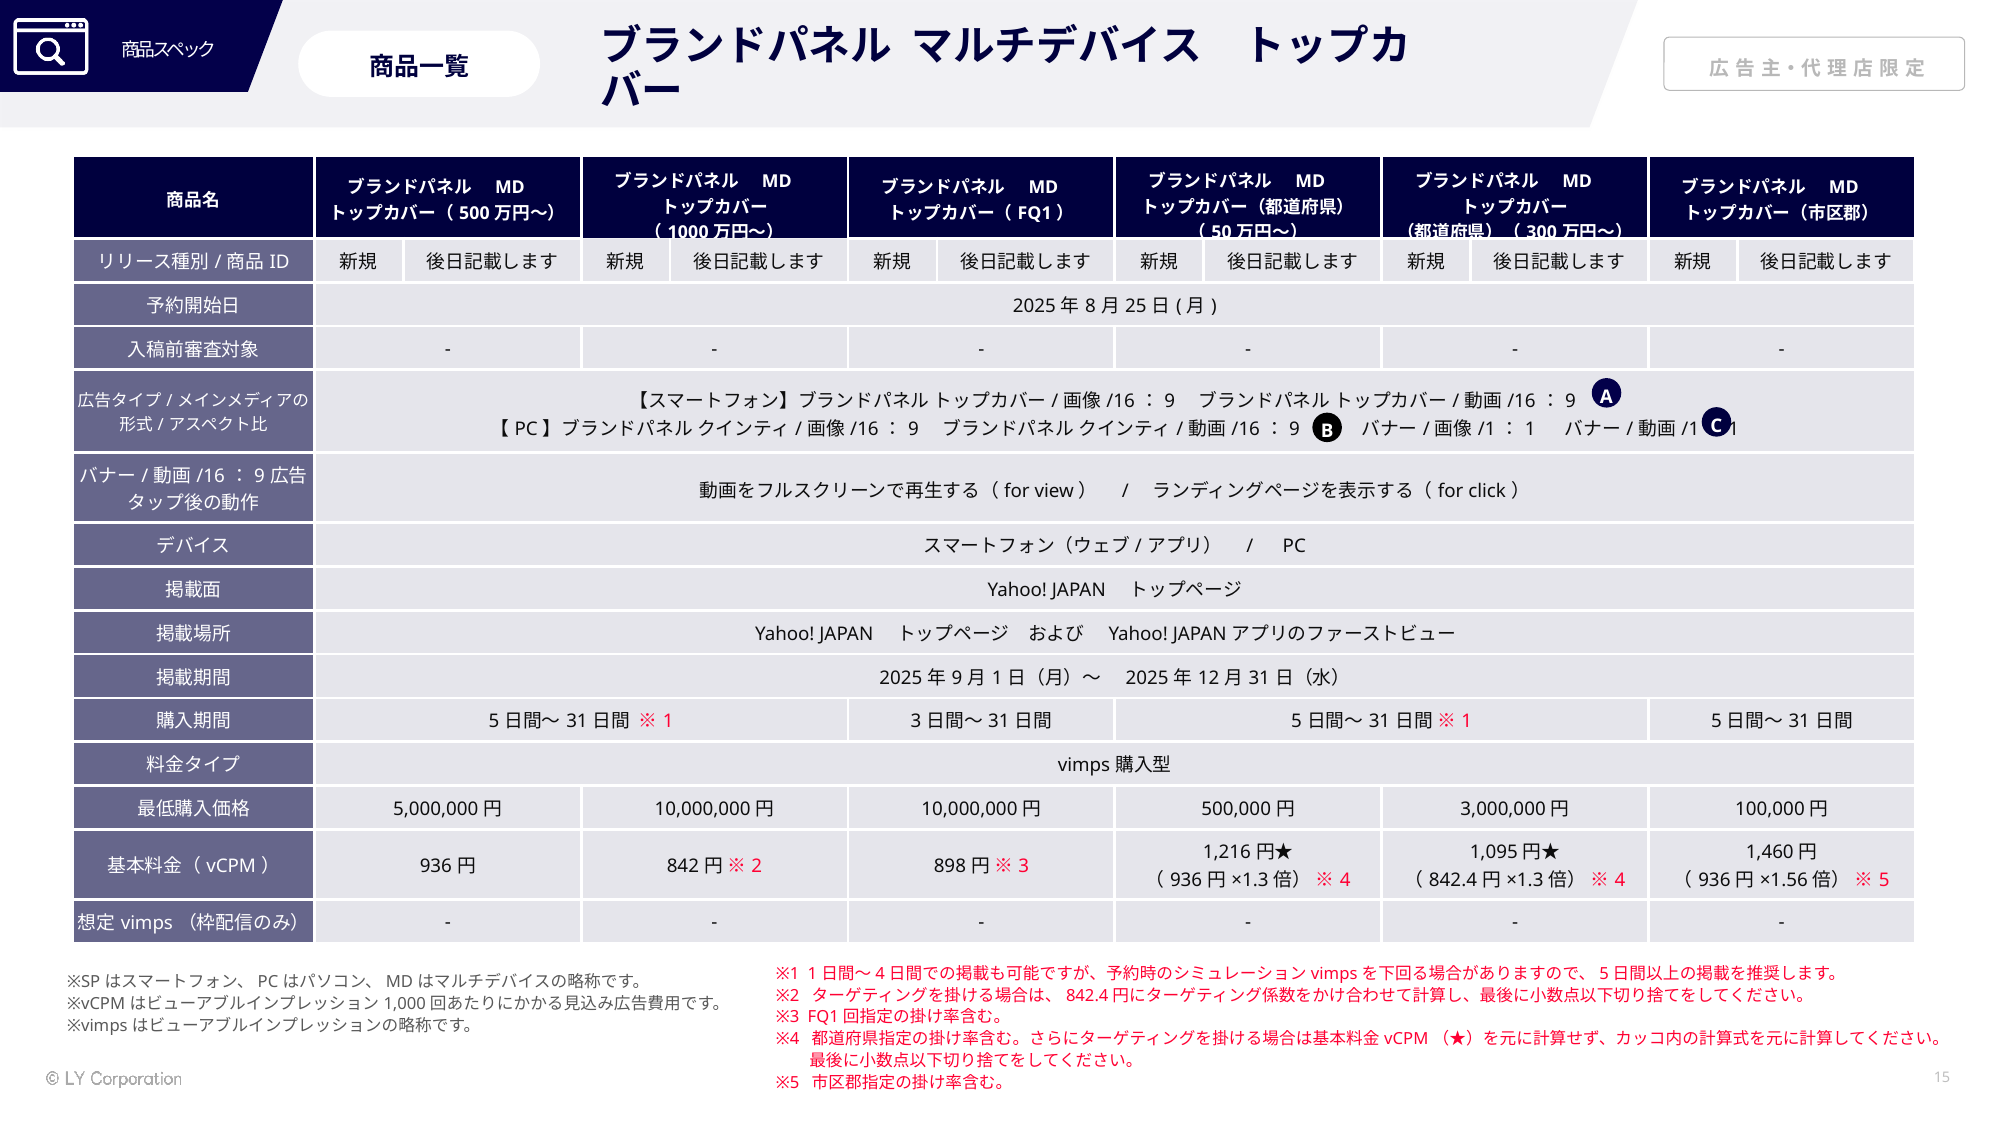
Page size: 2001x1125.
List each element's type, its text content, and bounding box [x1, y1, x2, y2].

table_cell 2025年8月25日(月) [316, 284, 1914, 325]
table_header ブランドパネル MD トップカバー （都道府県）（300万円～） [1383, 157, 1647, 237]
table_cell 新規 [1383, 240, 1469, 281]
table_cell 購入期間 [74, 699, 313, 740]
table_cell 後日記載します [1472, 240, 1647, 281]
table_cell 後日記載します [671, 238, 847, 281]
table_cell 広告タイプ/メインメディアの 形式/アスペクト比 [74, 371, 313, 451]
table_cell Yahoo! JAPAN トップページ [316, 568, 1914, 609]
table_cell - [316, 327, 580, 368]
picture [9, 5, 92, 87]
table_cell 後日記載します [1205, 240, 1380, 281]
table_cell 最低購入価格 [74, 787, 313, 828]
table_cell - [1650, 901, 1914, 942]
text_box B [1312, 412, 1342, 443]
table_header ブランドパネル MD トップカバー（都道府県）（50万円～） [1116, 157, 1380, 237]
table_cell Yahoo! JAPAN トップページ および Yahoo! JAPANアプリのファーストビュー [316, 612, 1914, 653]
text_box 商品一覧 [297, 29, 542, 98]
table_header ブランドパネル MD トップカバー（FQ1） [849, 157, 1113, 237]
table_cell 新規 [316, 240, 402, 281]
table_cell 後日記載します [405, 240, 580, 281]
table_cell スマートフォン（ウェブ/アプリ） / PC [316, 524, 1914, 565]
table_header ブランドパネル MD トップカバー（500万円～） [316, 157, 580, 237]
table_cell 5日間～31日間 ※1 [316, 699, 847, 740]
table_cell vimps購入型 [316, 743, 1914, 784]
table_cell 新規 [1116, 240, 1202, 281]
table_cell 掲載面 [74, 568, 313, 609]
table_cell 10,000,000円 [849, 787, 1113, 828]
table_cell - [1383, 327, 1647, 368]
table_cell - [583, 327, 847, 368]
table_cell 新規 [583, 238, 669, 281]
table_cell - [1116, 327, 1380, 368]
table_cell 入稿前審査対象 [74, 327, 313, 368]
table_cell リリース種別/商品ID [74, 240, 313, 281]
table_cell 1,095円★ （842.4円×1.3倍） ※4 [1383, 831, 1647, 898]
text_box ※1 1日間～4日間での掲載も可能ですが、予約時のシミュレーションvimpsを下回る場合がありますので、5日間以上の掲載を推奨します。 ※2 ターゲティングを掛ける場合は、842.4円にターゲティング係数をかけ合わせて計算し、最後に小数点以下切り捨てをしてください。 ※3 FQ1回指定の掛け率含む。 ※4 都道府県指定の掛け率含む。さらにターゲティングを掛ける場合は基本料金vCPM（★）を元に計算せず、カッコ内の計算式を元に計算してください。 最後に小数点以下切り捨てをしてください。 ※5 市区郡指定の掛け率含む。 [775, 952, 1957, 1100]
table_cell デバイス [74, 524, 313, 565]
table_cell 842円 ※2 [583, 831, 847, 898]
table_cell 3日間～31日間 [849, 699, 1113, 740]
table_cell 想定vimps（枠配信のみ） [74, 901, 313, 942]
table_cell 5日間～31日間 [1650, 699, 1914, 740]
table_cell 1,216円★ （936円×1.3倍） ※4 [1116, 831, 1380, 898]
text_box A [1591, 378, 1622, 408]
table_cell 後日記載します [938, 240, 1113, 281]
table_header ブランドパネル MD トップカバー（市区郡） [1650, 157, 1914, 237]
table_cell - [1650, 327, 1914, 368]
table_cell 10,000,000円 [583, 787, 847, 828]
table_cell - [316, 901, 580, 942]
table_header ブランドパネル MD トップカバー （1000万円～） [583, 157, 847, 238]
table_cell 100,000円 [1650, 787, 1914, 828]
table_cell 掲載期間 [74, 655, 313, 697]
table_cell 新規 [849, 240, 936, 281]
table_cell 動画をフルスクリーンで再生する（for view） / ランディングページを表示する（for click） [316, 454, 1914, 521]
table_cell 料金タイプ [74, 743, 313, 784]
text_box ※SPはスマートフォン、PCはパソコン、MDはマルチデバイスの略称です。 ※vCPMはビューアブルインプレッション1,000回あたりにかかる見込み広告費用です。 ※vimpsはビューアブルインプレッションの略称です。 [67, 961, 734, 1043]
text_box C [1701, 407, 1732, 437]
table_header 商品名 [74, 157, 313, 237]
table_cell 予約開始日 [74, 284, 313, 325]
table_cell - [849, 327, 1113, 368]
table_cell 2025年9月1日（月）～ 2025年12月31日（水） [316, 655, 1914, 697]
table_cell 936円 [316, 831, 580, 898]
table_cell - [583, 901, 847, 942]
table_cell 新規 [1650, 240, 1736, 281]
table_cell - [849, 901, 1113, 942]
table_cell 1,460円 （936円×1.56倍） ※5 [1650, 831, 1914, 898]
table_cell 後日記載します [1739, 240, 1913, 281]
picture [46, 1071, 181, 1088]
list 商品スペック [97, 13, 240, 81]
table_cell 3,000,000円 [1383, 787, 1647, 828]
list ブランドパネル マルチデバイス トップカバー [599, 41, 1481, 97]
table_cell 基本料金（vCPM） [74, 831, 313, 898]
table_cell 5日間～31日間 ※1 [1116, 699, 1647, 740]
table_cell 898円 ※3 [849, 831, 1113, 898]
table_cell 掲載場所 [74, 612, 313, 653]
table_cell - [1116, 901, 1380, 942]
table_cell 5,000,000円 [316, 787, 580, 828]
table_cell バナー/動画/16：9広告 タップ後の動作 [74, 454, 313, 521]
table_cell 【スマートフォン】ブランドパネル トップカバー/画像/16：9 ブランドパネル トップカバー/動画/16：9 【PC】ブランドパネル クインティ/画像/16：9 ブランドパネル クインティ/動画/16：9 バナー/画像/1：1 バナー/動画/1：1 [316, 371, 1914, 451]
table_cell - [1383, 901, 1647, 942]
table_cell 500,000円 [1116, 787, 1380, 828]
